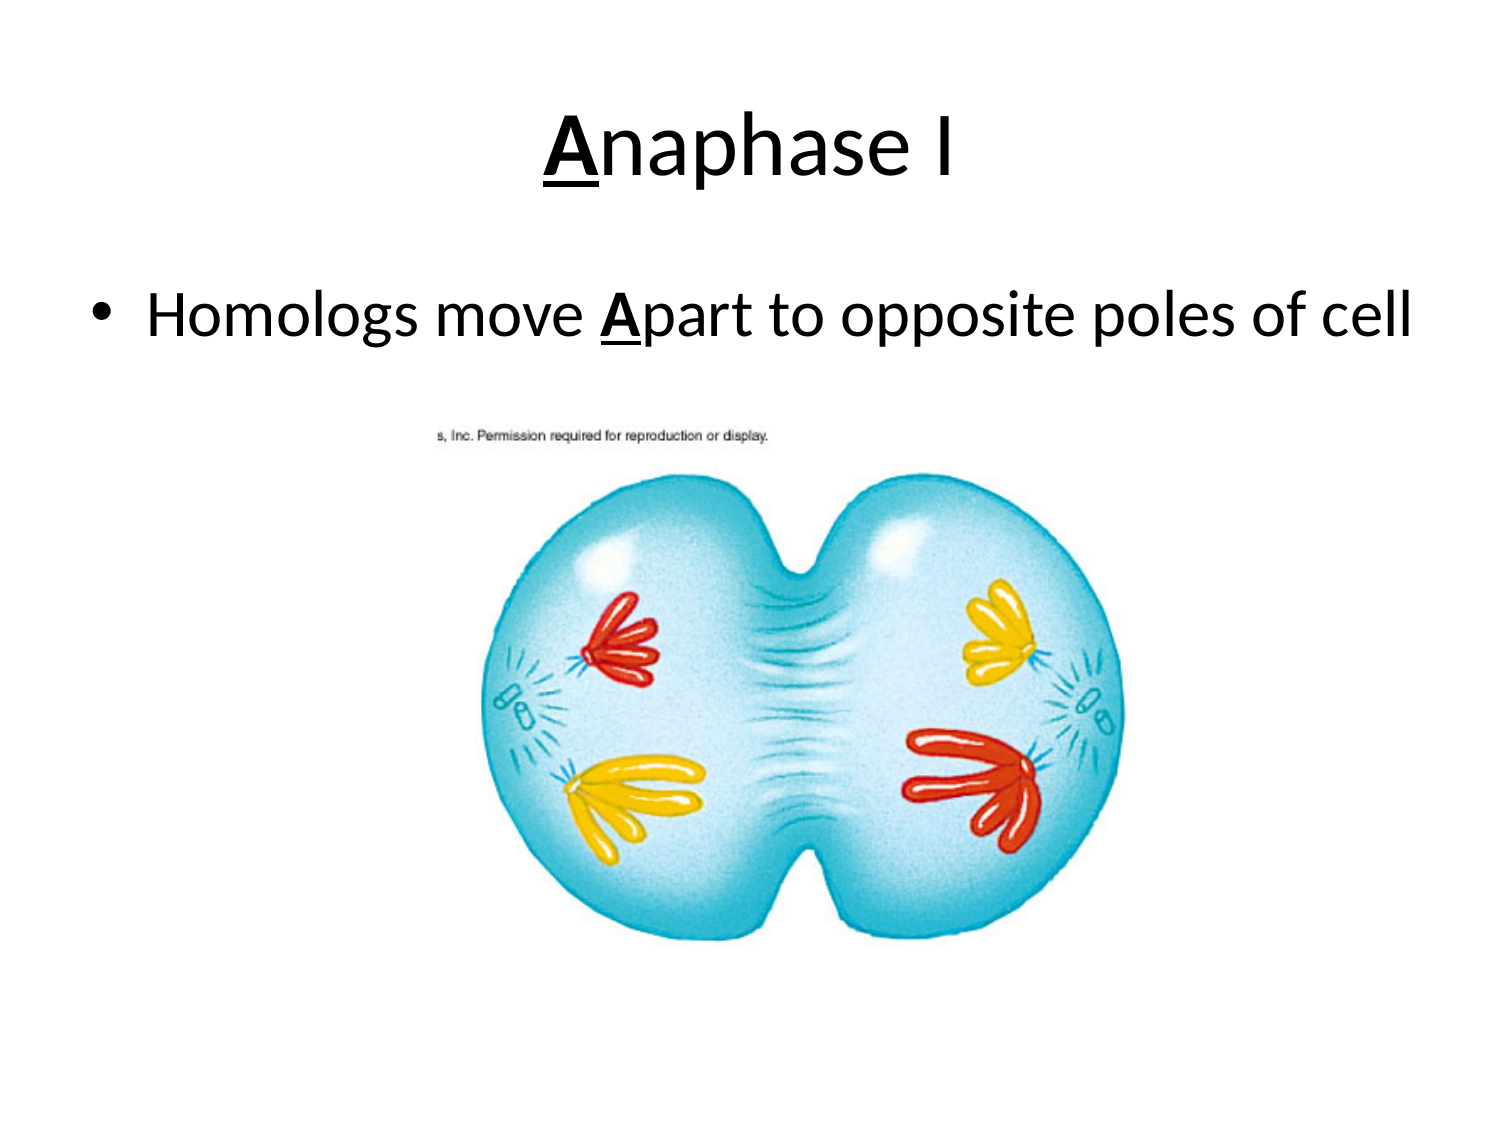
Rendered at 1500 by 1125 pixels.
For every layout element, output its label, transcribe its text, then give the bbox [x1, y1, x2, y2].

list Homologs move Apart to opposite poles of cell [75, 262, 1463, 1005]
title Anaphase I [75, 45, 1425, 233]
picture [437, 424, 1148, 952]
